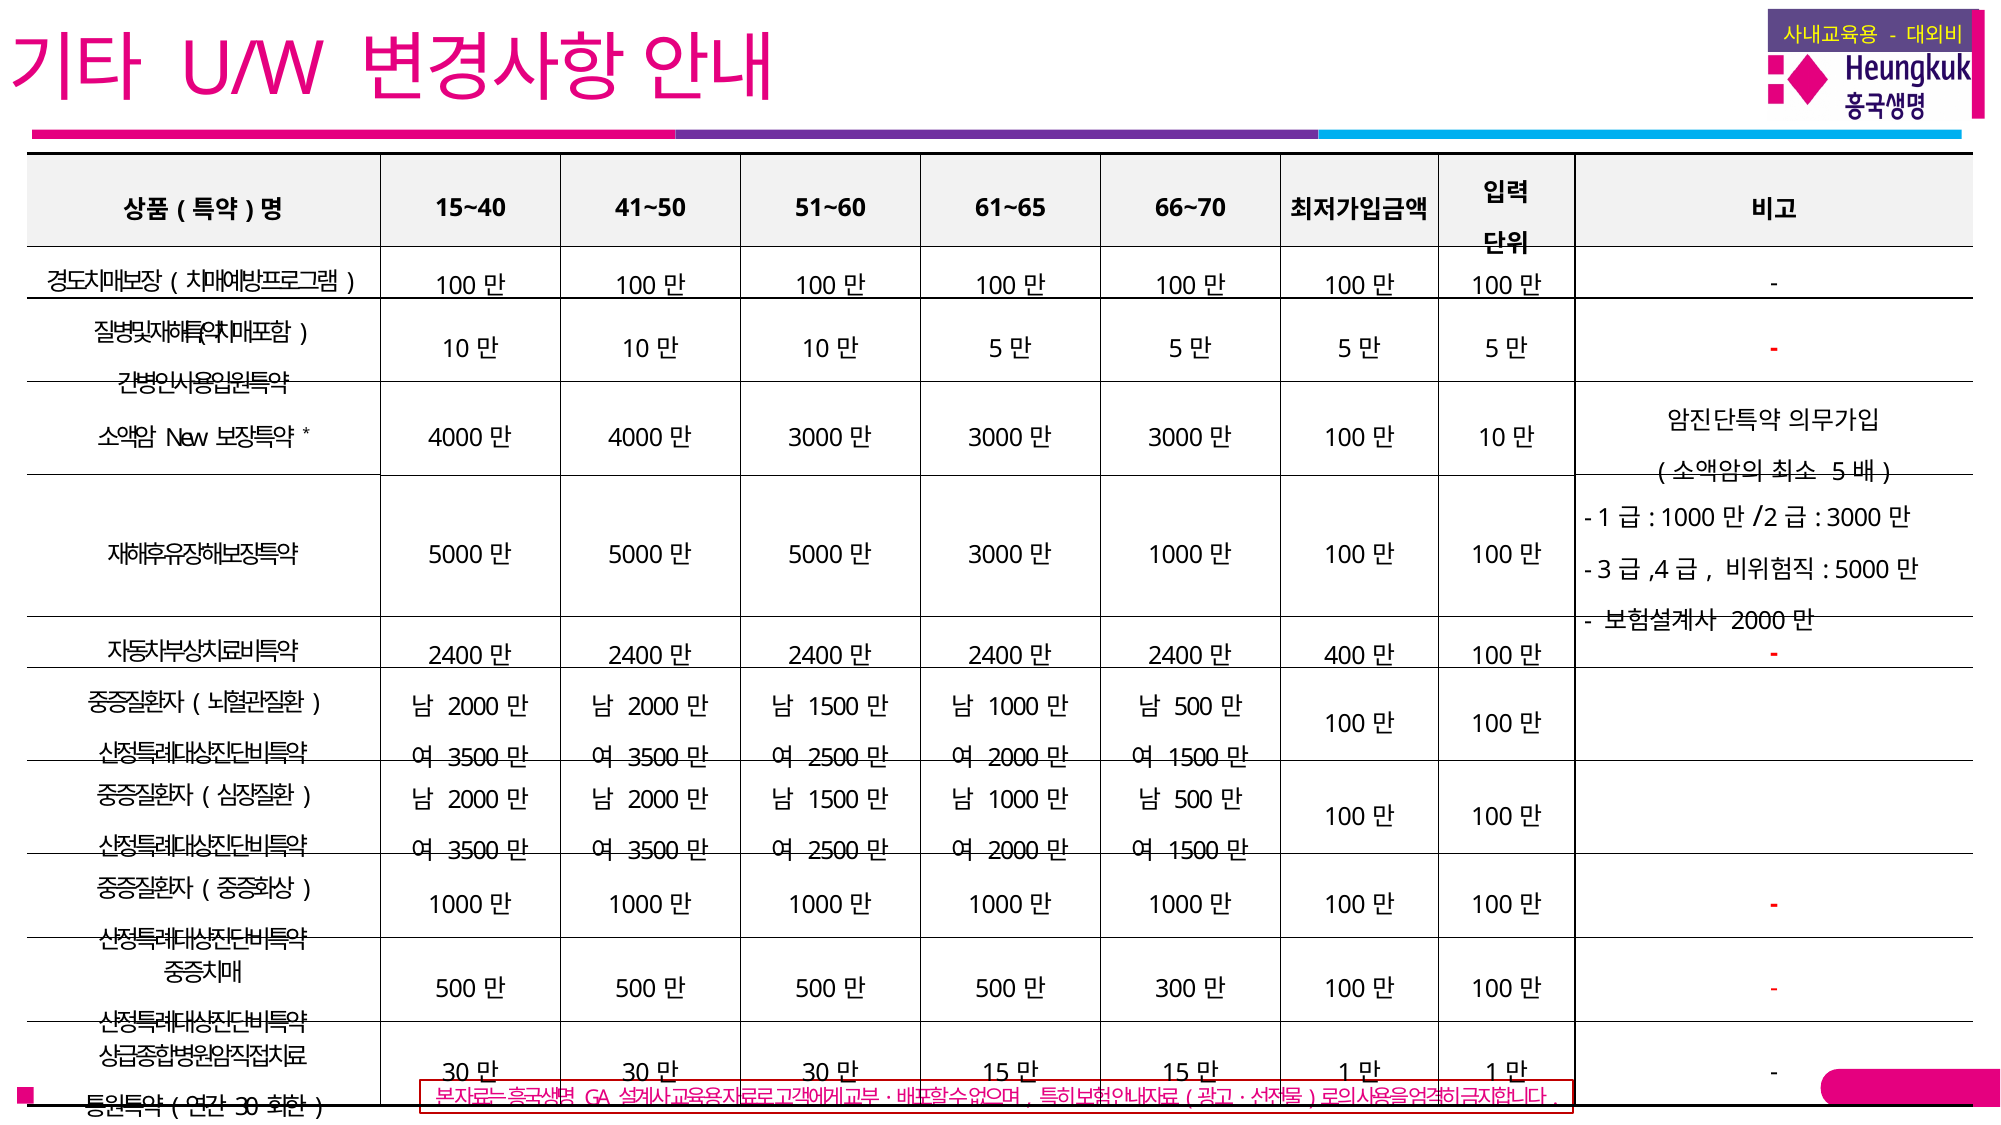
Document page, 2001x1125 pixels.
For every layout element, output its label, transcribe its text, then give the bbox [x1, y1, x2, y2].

table_cell 3000만 [741, 382, 920, 475]
table_cell 400만 [1281, 617, 1438, 667]
table_header 상품(특약)명 [27, 155, 380, 246]
table_cell 500만 [921, 938, 1100, 1021]
table_cell 15만 [921, 1022, 1100, 1104]
table_header 비고 [1576, 155, 1973, 246]
table_cell 남 500만 여 1500만 [1101, 668, 1280, 760]
table_cell 100만 [381, 247, 560, 297]
table_cell 2400만 [381, 617, 560, 667]
table_cell 1만 [1439, 1022, 1574, 1104]
table_cell 질병및재해(치매포함)간병인사용입원특약 [27, 299, 380, 381]
table_header 41~50 [561, 155, 740, 246]
table_cell 1만 [1281, 1022, 1438, 1104]
table_header 최저가입금액 [1281, 155, 1438, 246]
table_cell - [1576, 299, 1973, 381]
table_cell 중증치매 산정특례대상진단비특약 [27, 938, 380, 1021]
table_cell 30만 [561, 1022, 740, 1104]
table_cell 5만 [921, 299, 1100, 381]
table_cell 남 1500만 여 2500만 [741, 761, 920, 853]
table_cell 100만 [1281, 247, 1438, 297]
table_cell 남 1000만 여 2000만 [921, 668, 1100, 760]
table_cell - [1576, 247, 1973, 297]
table_cell 500만 [741, 938, 920, 1021]
table_cell 상급종합병원암직접치료 통원특약(연간30회한) [27, 1022, 380, 1104]
table_header 입력 단위 [1439, 155, 1574, 246]
table_cell 3000만 [921, 382, 1100, 475]
table_cell 5000만 [741, 476, 920, 616]
text_box 기타 U/W 변경사항 안내 [1, 11, 784, 117]
table_cell [1576, 761, 1973, 853]
table_header 15~40 [381, 155, 560, 246]
table_cell 1000만 [741, 854, 920, 937]
table_cell 남 1500만 여 2500만 [741, 668, 920, 760]
table_cell 10만 [381, 299, 560, 381]
table_cell 100만 [1281, 854, 1438, 937]
table_cell 1000만 [381, 854, 560, 937]
table_cell 3000만 [1101, 382, 1280, 475]
table_cell 100만 [1439, 247, 1574, 297]
table_cell 재해후유장해보장특약 [27, 475, 380, 616]
table_cell 500만 [381, 938, 560, 1021]
table_header 66~70 [1101, 155, 1280, 246]
table_cell 100만 [561, 247, 740, 297]
table_cell 경도치매보장(치매예방프로그램)특약 [27, 247, 380, 297]
table_cell 100만 [1439, 668, 1574, 760]
table_cell 100만 [1439, 617, 1574, 667]
picture [1767, 52, 1972, 121]
table_cell 1000만 [561, 854, 740, 937]
table_cell 2400만 [561, 617, 740, 667]
table_cell 남 2000만 여 3500만 [381, 668, 560, 760]
table_header 51~60 [741, 155, 920, 246]
table_cell 15만 [1101, 1022, 1280, 1104]
table_cell 중증질환자(심장질환) 산정특례대상진단비특약 [27, 761, 380, 853]
table_cell 남 2000만 여 3500만 [561, 761, 740, 853]
table_cell 4000만 [561, 382, 740, 475]
table_cell 100만 [1281, 382, 1438, 475]
table_cell 100만 [1281, 476, 1438, 616]
table_cell 100만 [1439, 938, 1574, 1021]
table_cell - [1576, 938, 1973, 1021]
table_cell 남 1000만 여 2000만 [921, 761, 1100, 853]
table_cell - [1576, 617, 1973, 667]
table_cell 1000만 [921, 854, 1100, 937]
table_cell 100만 [1439, 854, 1574, 937]
table_cell 100만 [1281, 761, 1438, 853]
table_cell [1576, 668, 1973, 760]
table_cell 100만 [1281, 938, 1438, 1021]
table_cell 100만 [1281, 668, 1438, 760]
table_cell 5만 [1101, 299, 1280, 381]
table_cell 남 2000만 여 3500만 [381, 761, 560, 853]
table_cell 100만 [1101, 247, 1280, 297]
table_cell 암진단특약 의무가입 (소액암의 최소 5배) [1576, 382, 1973, 474]
table_cell 자동차부상치료비특약 [27, 617, 380, 667]
table_cell 5만 [1281, 299, 1438, 381]
table_cell 남 2000만 여 3500만 [561, 668, 740, 760]
table_cell 30만 [741, 1022, 920, 1104]
table_cell 10만 [741, 299, 920, 381]
table_cell - [1576, 854, 1973, 937]
table_cell 남 500만 여 1500만 [1101, 761, 1280, 853]
table_cell 5000만 [381, 476, 560, 616]
table_cell 중증질환자(중증화상) 산정특례대상진단비특약 [27, 854, 380, 937]
table_cell 소액암New보장특약* [27, 382, 380, 474]
table_cell 300만 [1101, 938, 1280, 1021]
table_cell - [1576, 1022, 1973, 1104]
table_cell 500만 [561, 938, 740, 1021]
table_cell 100만 [1439, 476, 1574, 616]
table_cell 2400만 [921, 617, 1100, 667]
table_cell 100만 [1439, 761, 1574, 853]
table_cell 1000만 [1101, 476, 1280, 616]
table_cell 4000만 [381, 382, 560, 475]
table_cell 5만 [1439, 299, 1574, 381]
table_cell - 1급: 1000만/2급: 3000만 - 3급,4급, 비위험직: 5000만 - 보험설계사 2000만 [1576, 475, 1973, 616]
table_cell 30만 [381, 1022, 560, 1104]
table_cell 10만 [1439, 382, 1574, 475]
table_cell 2400만 [1101, 617, 1280, 667]
table_cell 100만 [921, 247, 1100, 297]
table_cell 3000만 [921, 476, 1100, 616]
table_header 61~65 [921, 155, 1100, 246]
table_cell 1000만 [1101, 854, 1280, 937]
table_cell 100만 [741, 247, 920, 297]
table_cell 5000만 [561, 476, 740, 616]
table_cell 2400만 [741, 617, 920, 667]
table_cell 중증질환자(뇌혈관질환) 산정특례대상진단비특약 [27, 668, 380, 760]
table_cell 10만 [561, 299, 740, 381]
